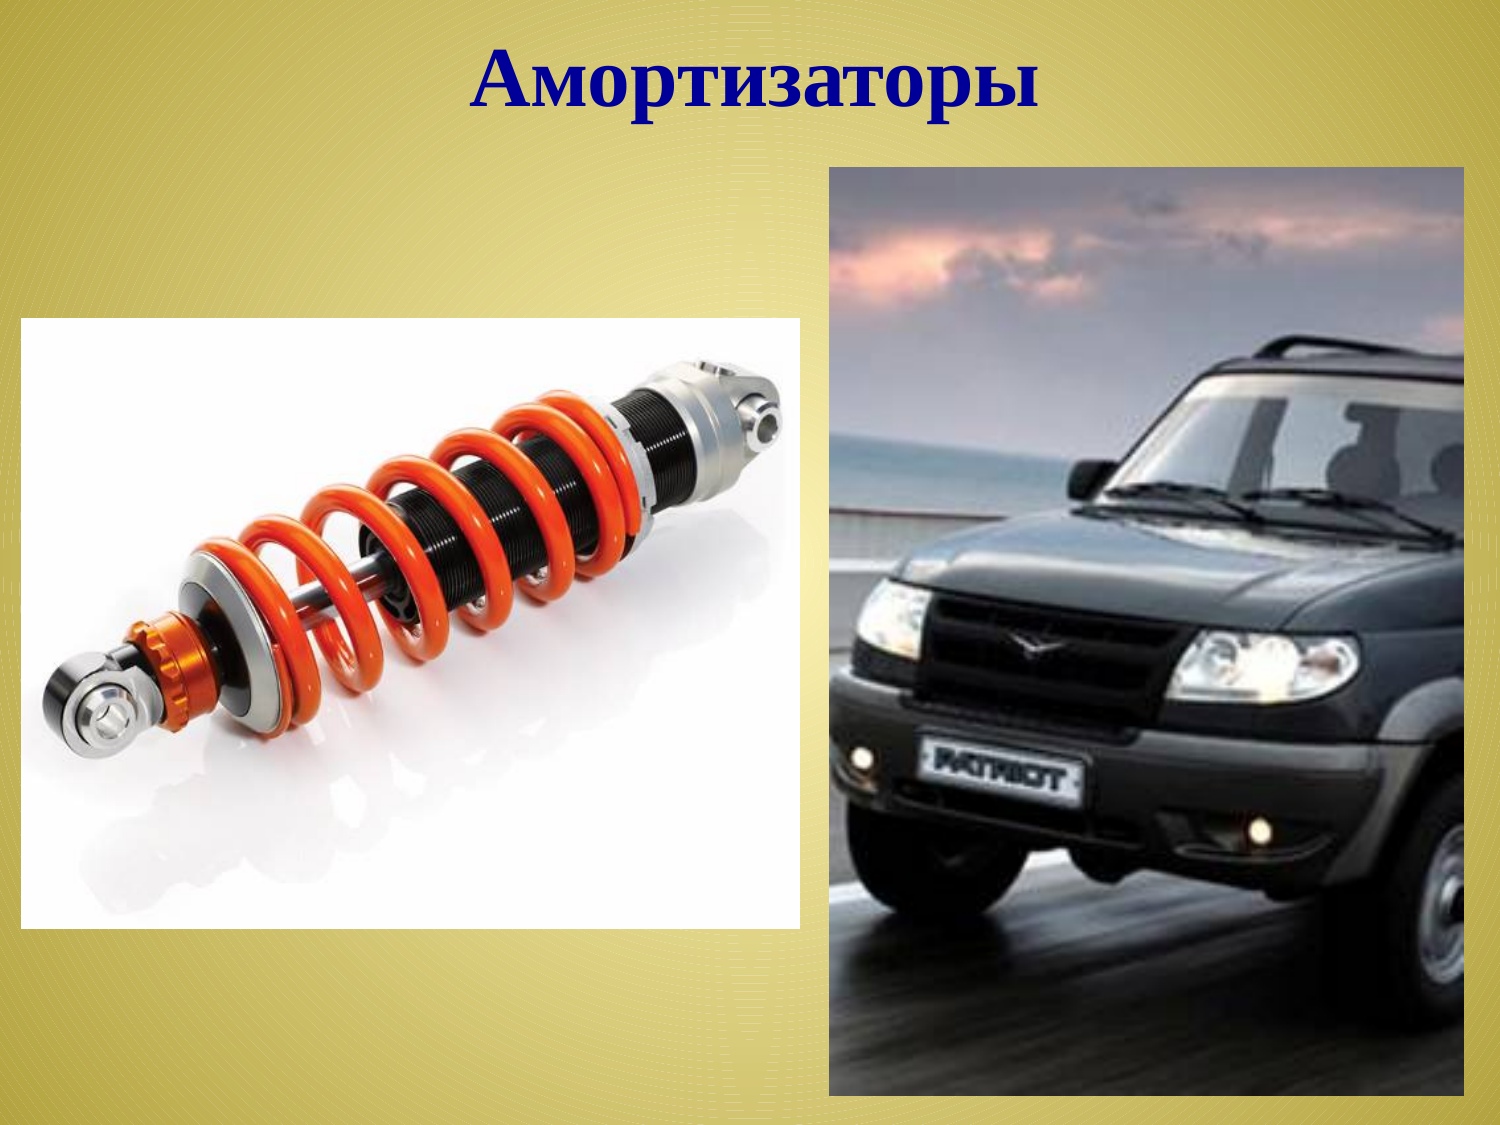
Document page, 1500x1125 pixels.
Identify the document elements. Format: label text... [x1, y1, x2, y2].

picture [829, 166, 1464, 1096]
text_box Амортизаторы [450, 92, 1060, 155]
picture [21, 318, 801, 929]
